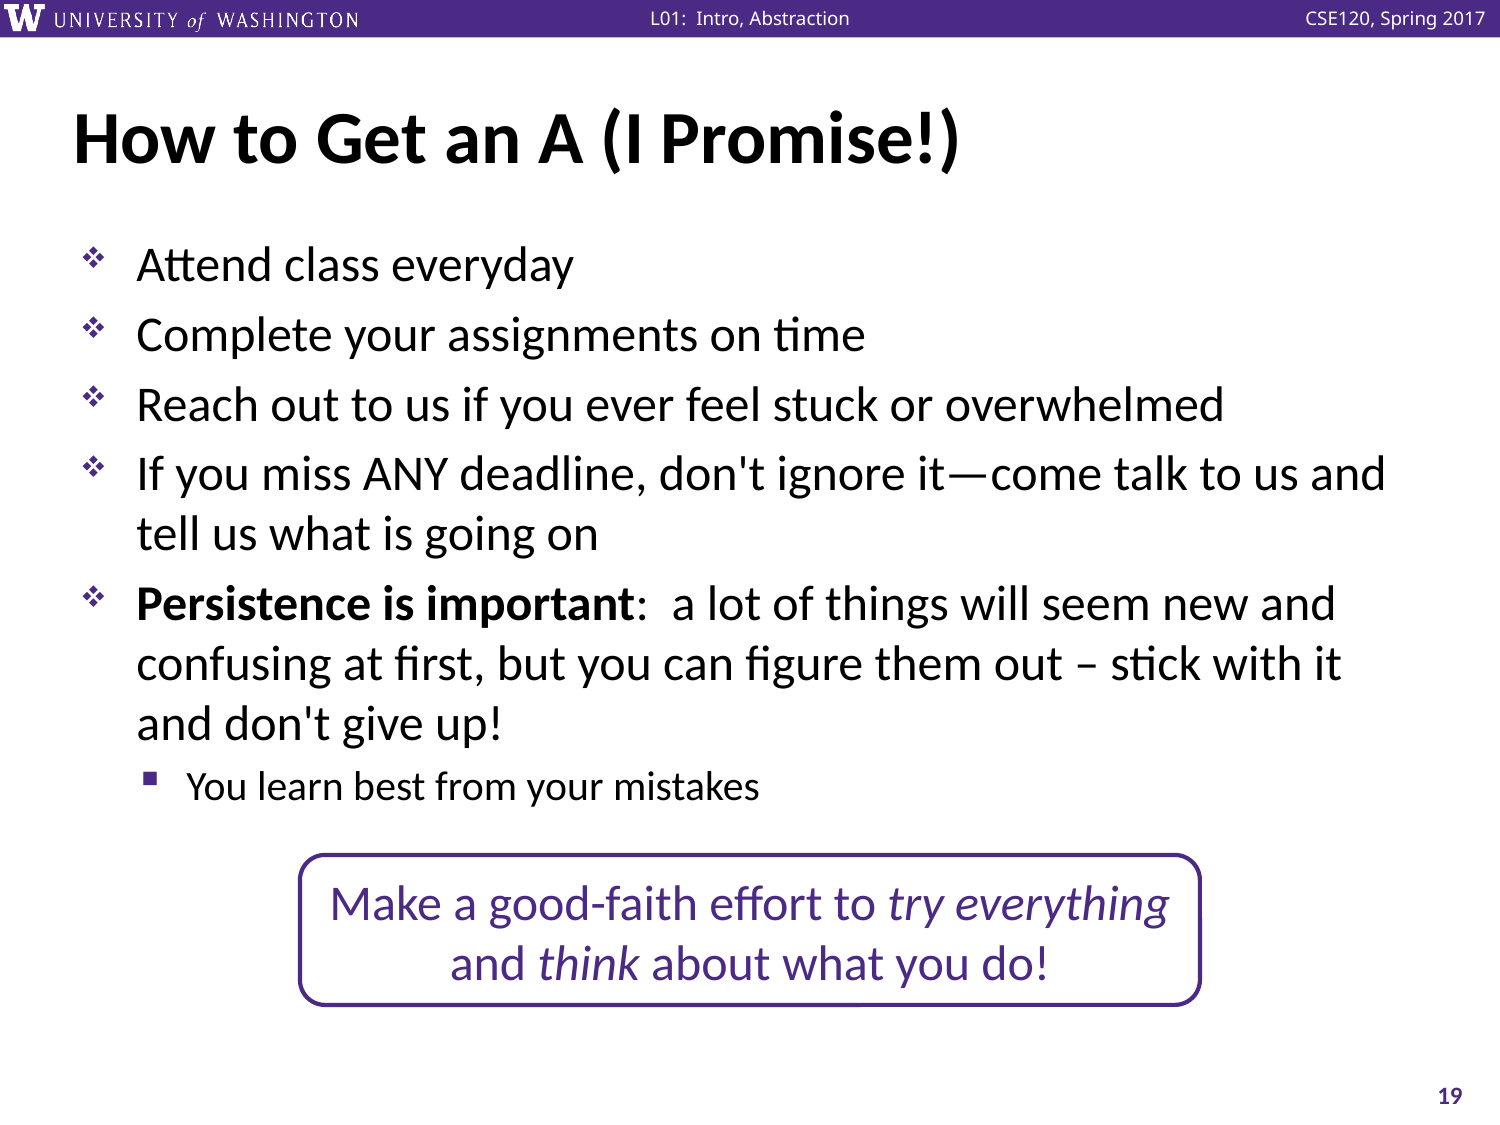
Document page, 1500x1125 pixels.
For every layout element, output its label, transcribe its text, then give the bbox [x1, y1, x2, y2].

title How to Get an A (I Promise!) [58, 71, 1438, 197]
slide_number 19 [1400, 1065, 1500, 1125]
list Attend class everyday Complete your assignments on time Reach out to us if you ever feel stuck or overwhelmed If you miss ANY deadline, don't ignore it—come talk to us and tell us what is going on Persistence is important: a lot of things will seem new and confusing at first, but you can figure them out – stick with it and don't give up! You learn best from your mistakes [64, 223, 1438, 1040]
text_box Make a good-faith effort to try everything and think about what you do! [299, 854, 1200, 1005]
picture [4, 4, 358, 32]
